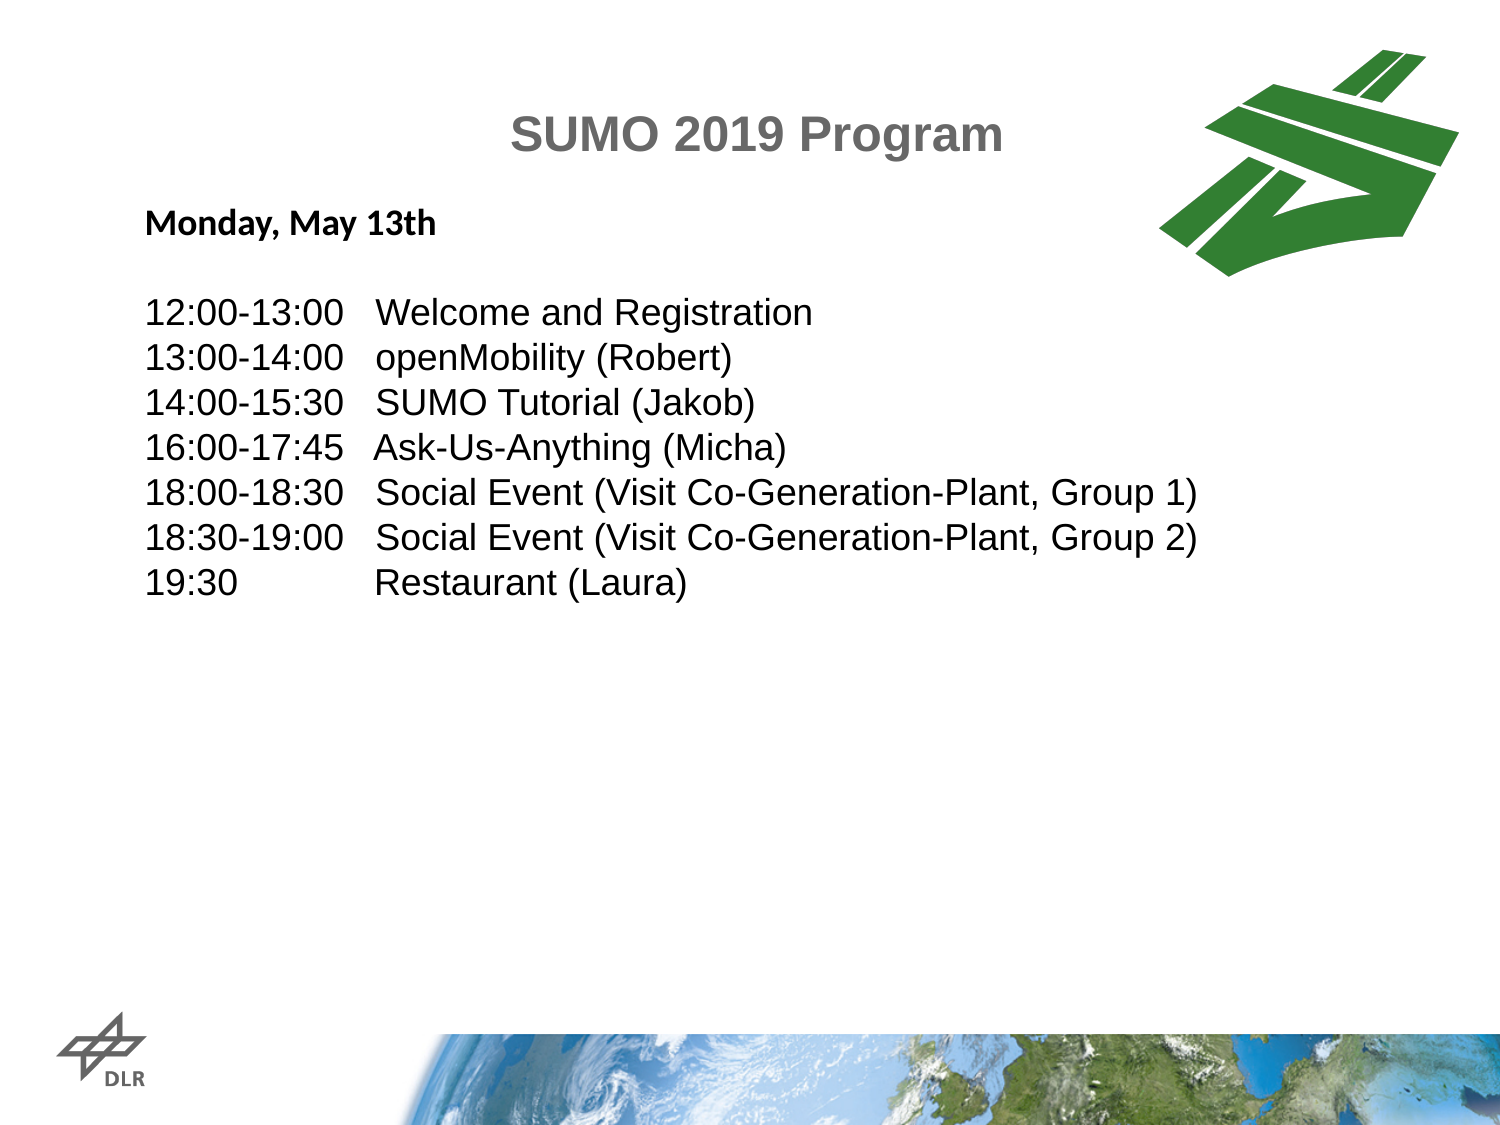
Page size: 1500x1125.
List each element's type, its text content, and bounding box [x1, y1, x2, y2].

picture [0, 1007, 1500, 1125]
picture [1151, 40, 1470, 286]
text_box SUMO 2019 Program [112, 101, 1146, 240]
text_box Monday, May 13th 12:00-13:00 Welcome and Registration 13:00-14:00 openMobility (Robert) 14:00-15:30 SUMO Tutorial (Jakob) 16:00-17:45 Ask-Us-Anything (Micha) 18:00-18:30 Social Event (Visit Co-Generation-Plant, Group 1) 18:30-19:00 Social Event (Visit Co-Generation-Plant, Group 2) 19:30 Restaurant (Laura) [129, 190, 1376, 571]
